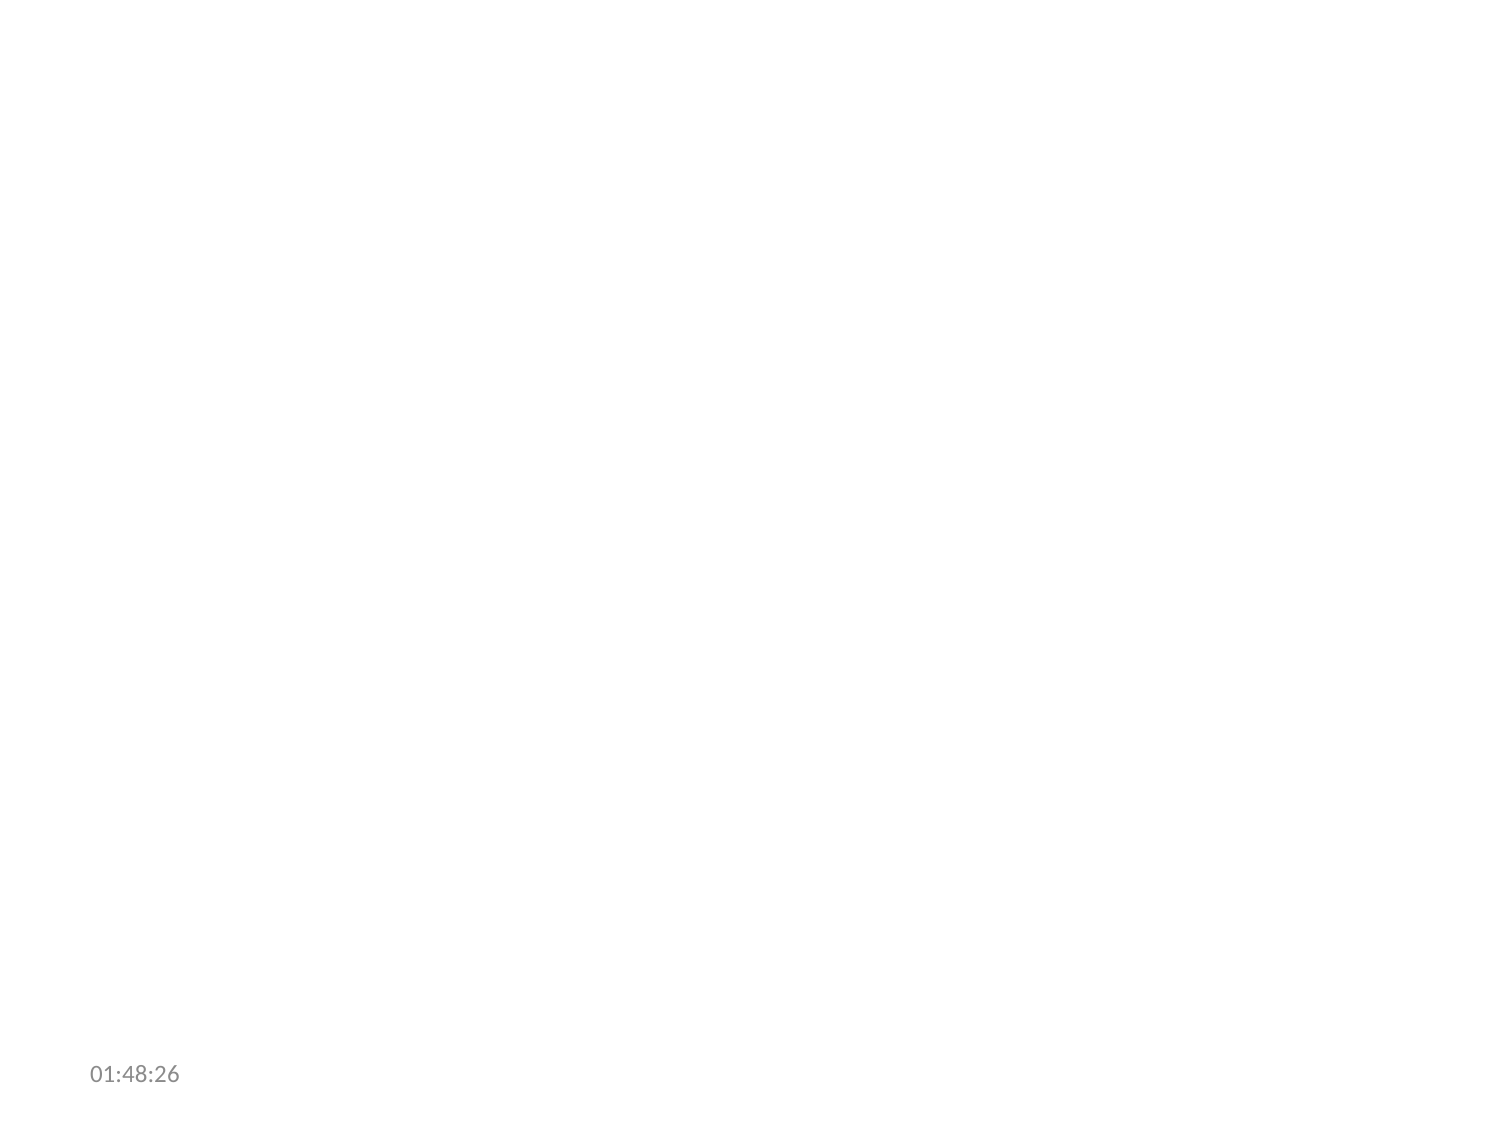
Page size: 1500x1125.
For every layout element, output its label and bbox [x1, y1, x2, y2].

slide_number [75, 1042, 425, 1103]
